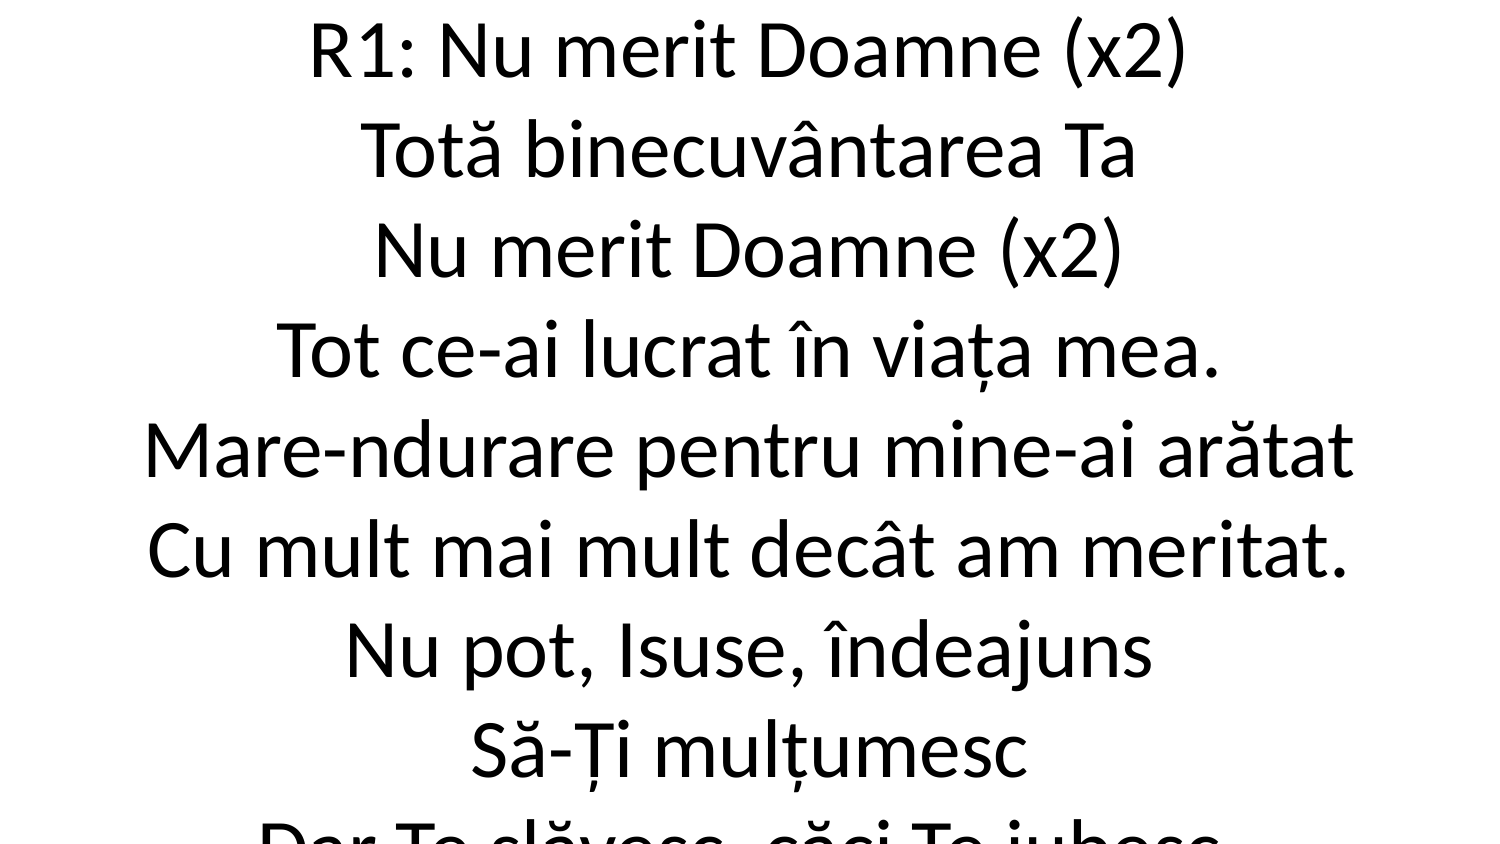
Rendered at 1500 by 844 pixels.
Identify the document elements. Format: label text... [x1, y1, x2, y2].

text_box R1: Nu merit Doamne (x2) Totă binecuvântarea Ta Nu merit Doamne (x2) Tot ce-ai lucrat în viața mea. Mare-ndurare pentru mine-ai arătat Cu mult mai mult decât am meritat. Nu pot, Isuse, îndeajuns Să-Ți mulțumesc Dar Te slăvesc, căci Te iubesc. [127, 0, 1373, 844]
